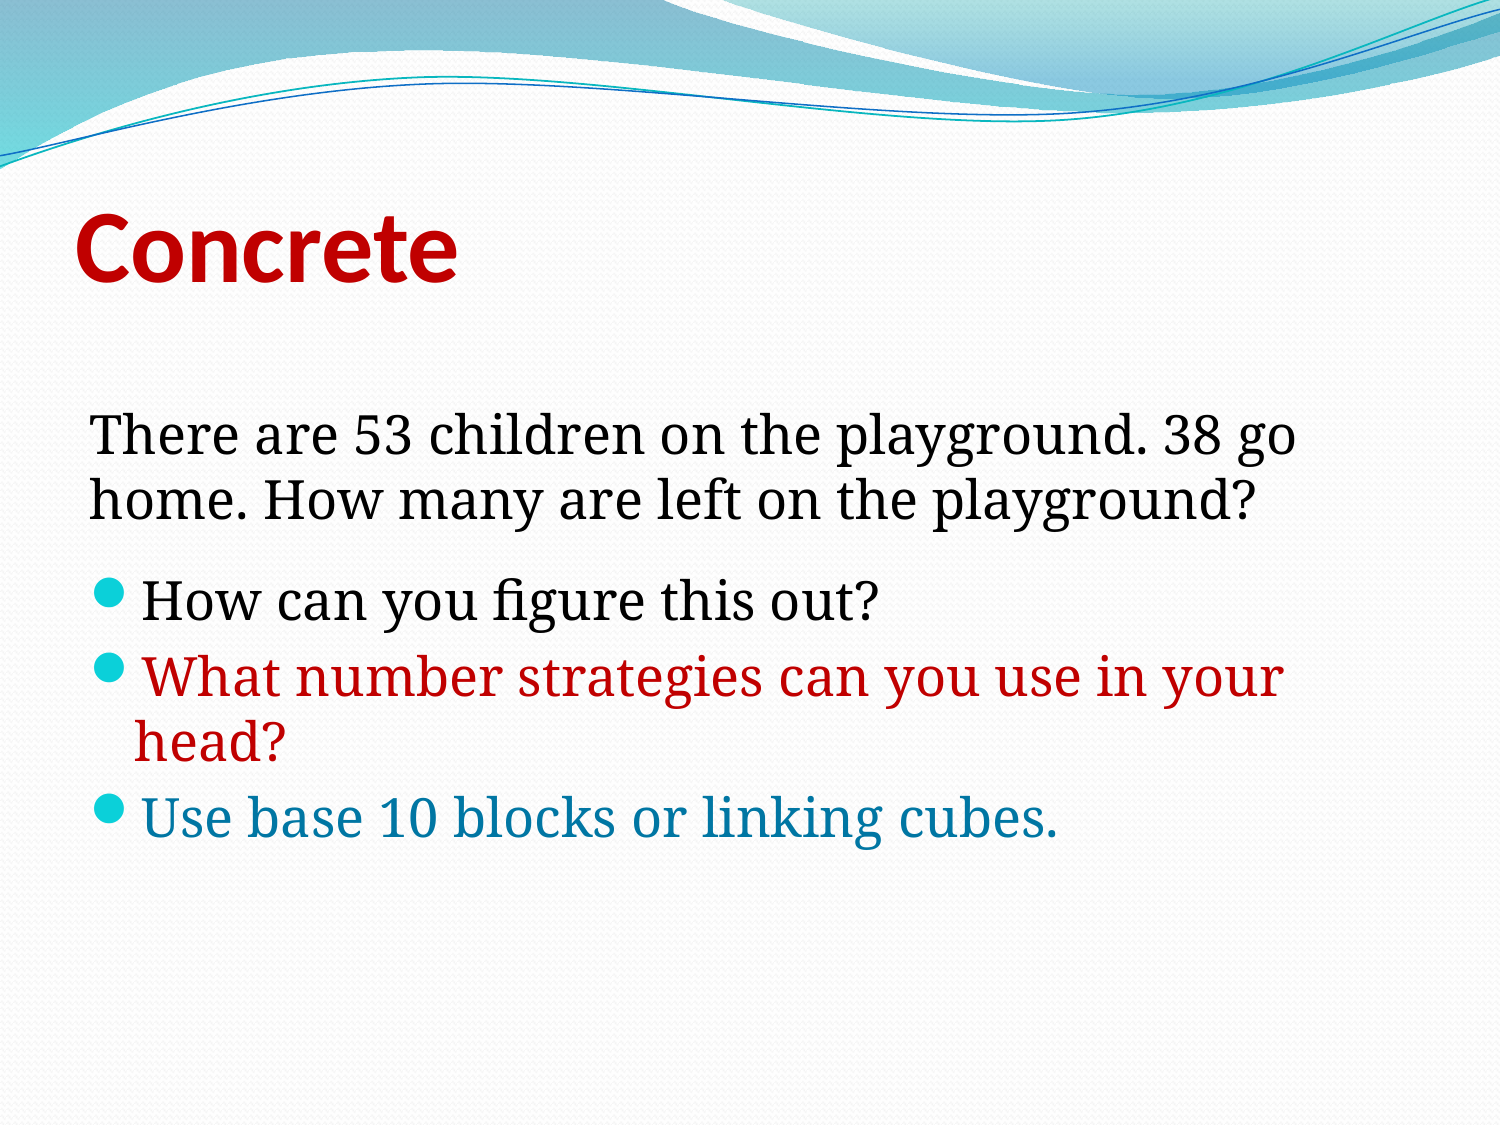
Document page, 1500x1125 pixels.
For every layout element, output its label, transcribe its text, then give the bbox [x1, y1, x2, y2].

list There are 53 children on the playground. 38 go home. How many are left on the playground? How can you figure this out? What number strategies can you use in your head? Use base 10 blocks or linking cubes. [75, 317, 1425, 1038]
title Concrete [75, 115, 1425, 303]
